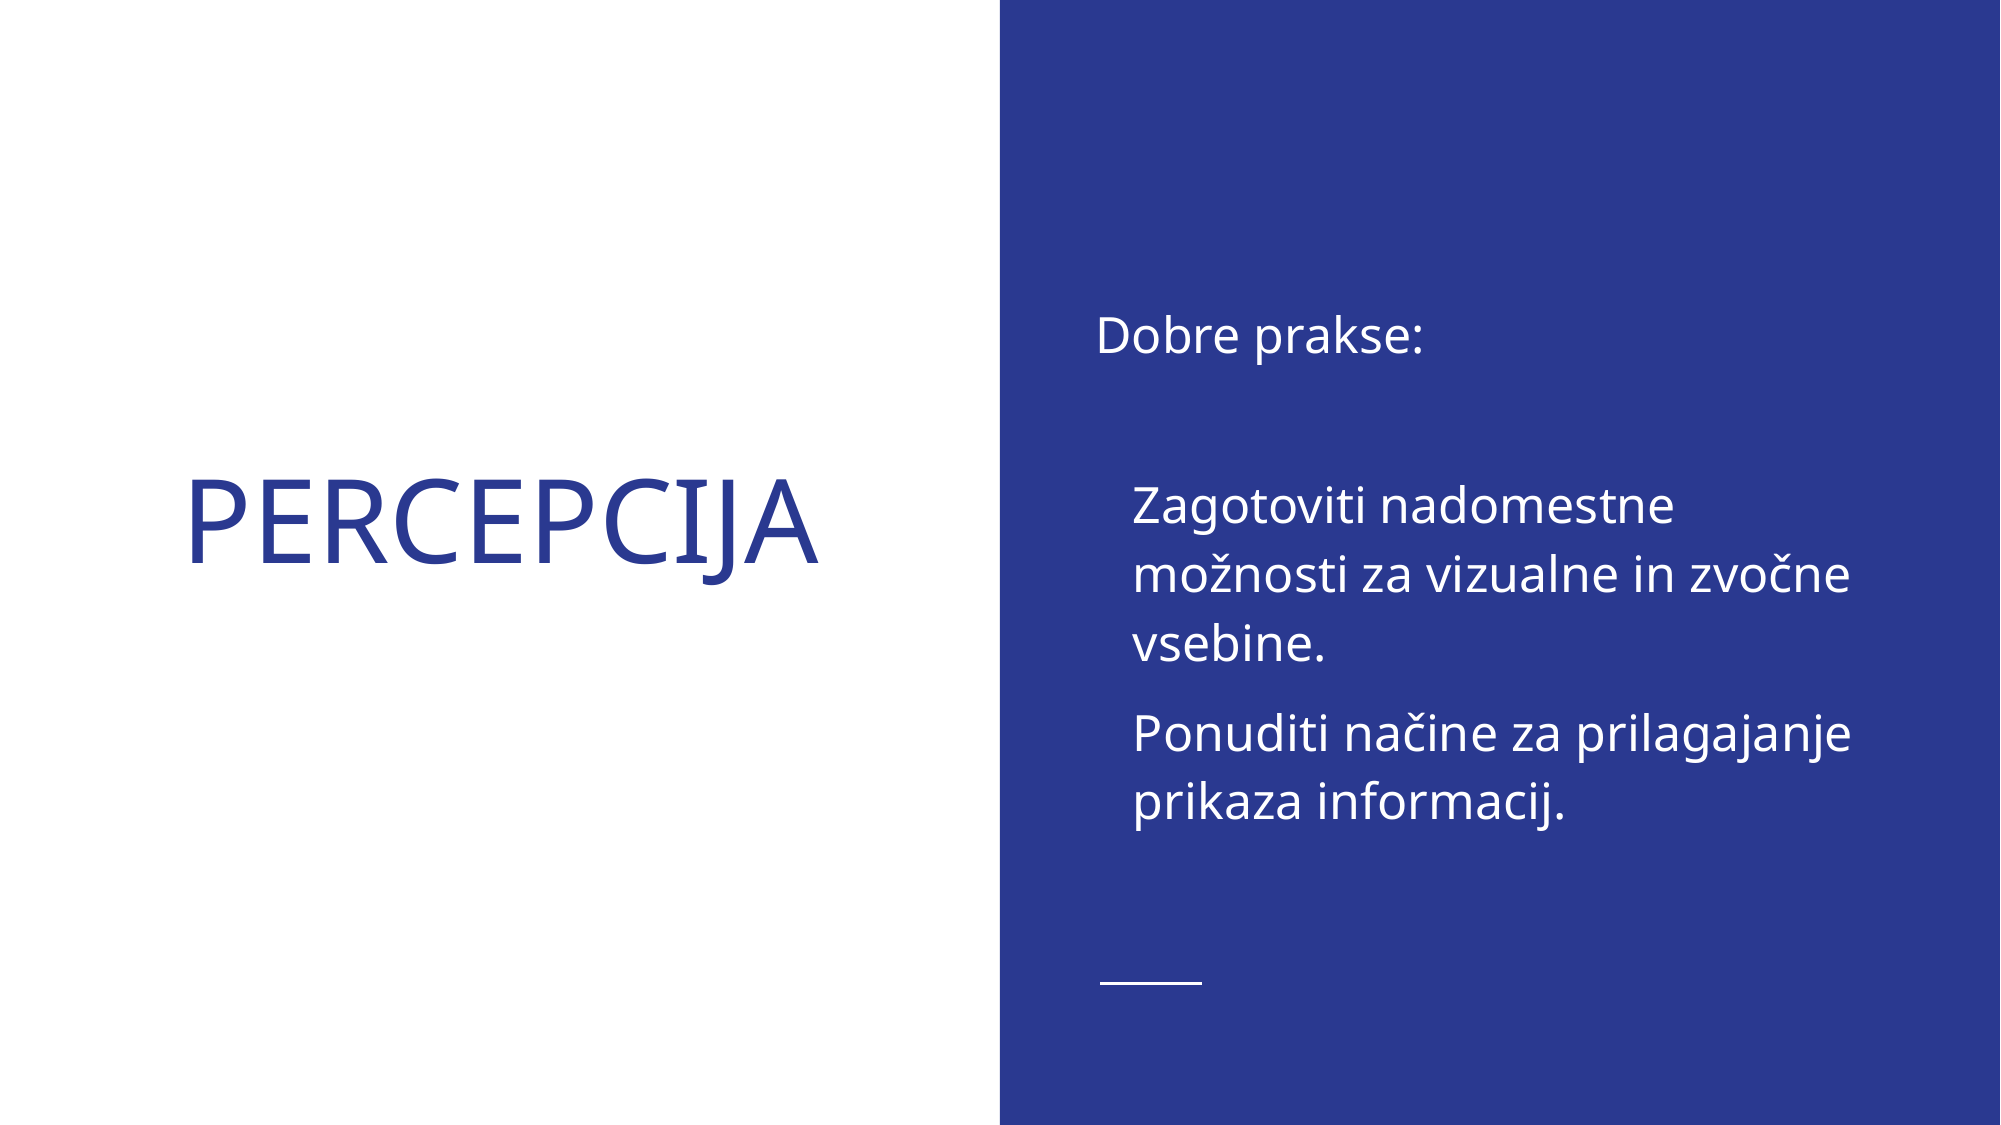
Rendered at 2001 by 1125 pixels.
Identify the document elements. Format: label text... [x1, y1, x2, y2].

title PERCEPCIJA [58, 251, 943, 594]
list Dobre prakse: Zagotoviti nadomestne možnosti za vizualne in zvočne vsebine. Ponuditi načine za prilagajanje prikaza informacij. [1080, 158, 1920, 967]
